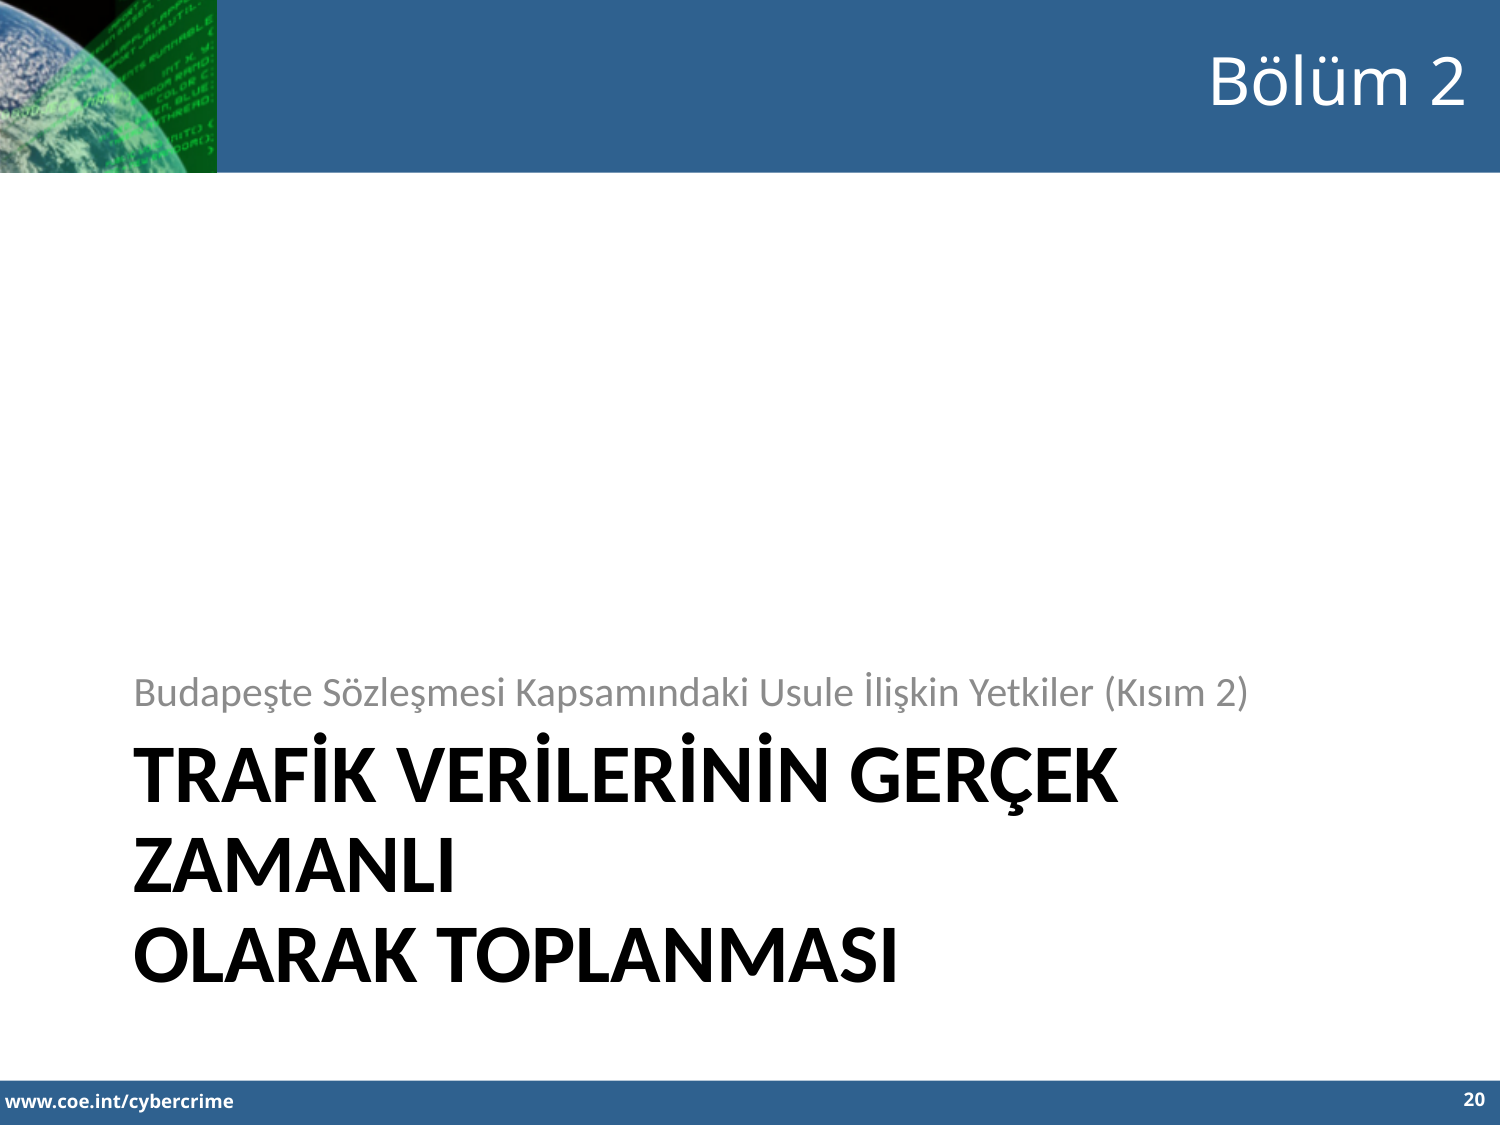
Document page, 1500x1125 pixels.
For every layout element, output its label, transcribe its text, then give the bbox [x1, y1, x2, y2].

list Budapeşte Sözleşmesi Kapsamındaki Usule İlişkin Yetkiler (Kısım 2) [118, 476, 1394, 723]
text_box Bölüm 2 [230, 31, 1483, 126]
picture [0, 0, 217, 173]
title TRAFİK VERİLERİNİN GERÇEK ZAMANLI OLARAK TOPLANMASI [118, 723, 1394, 947]
